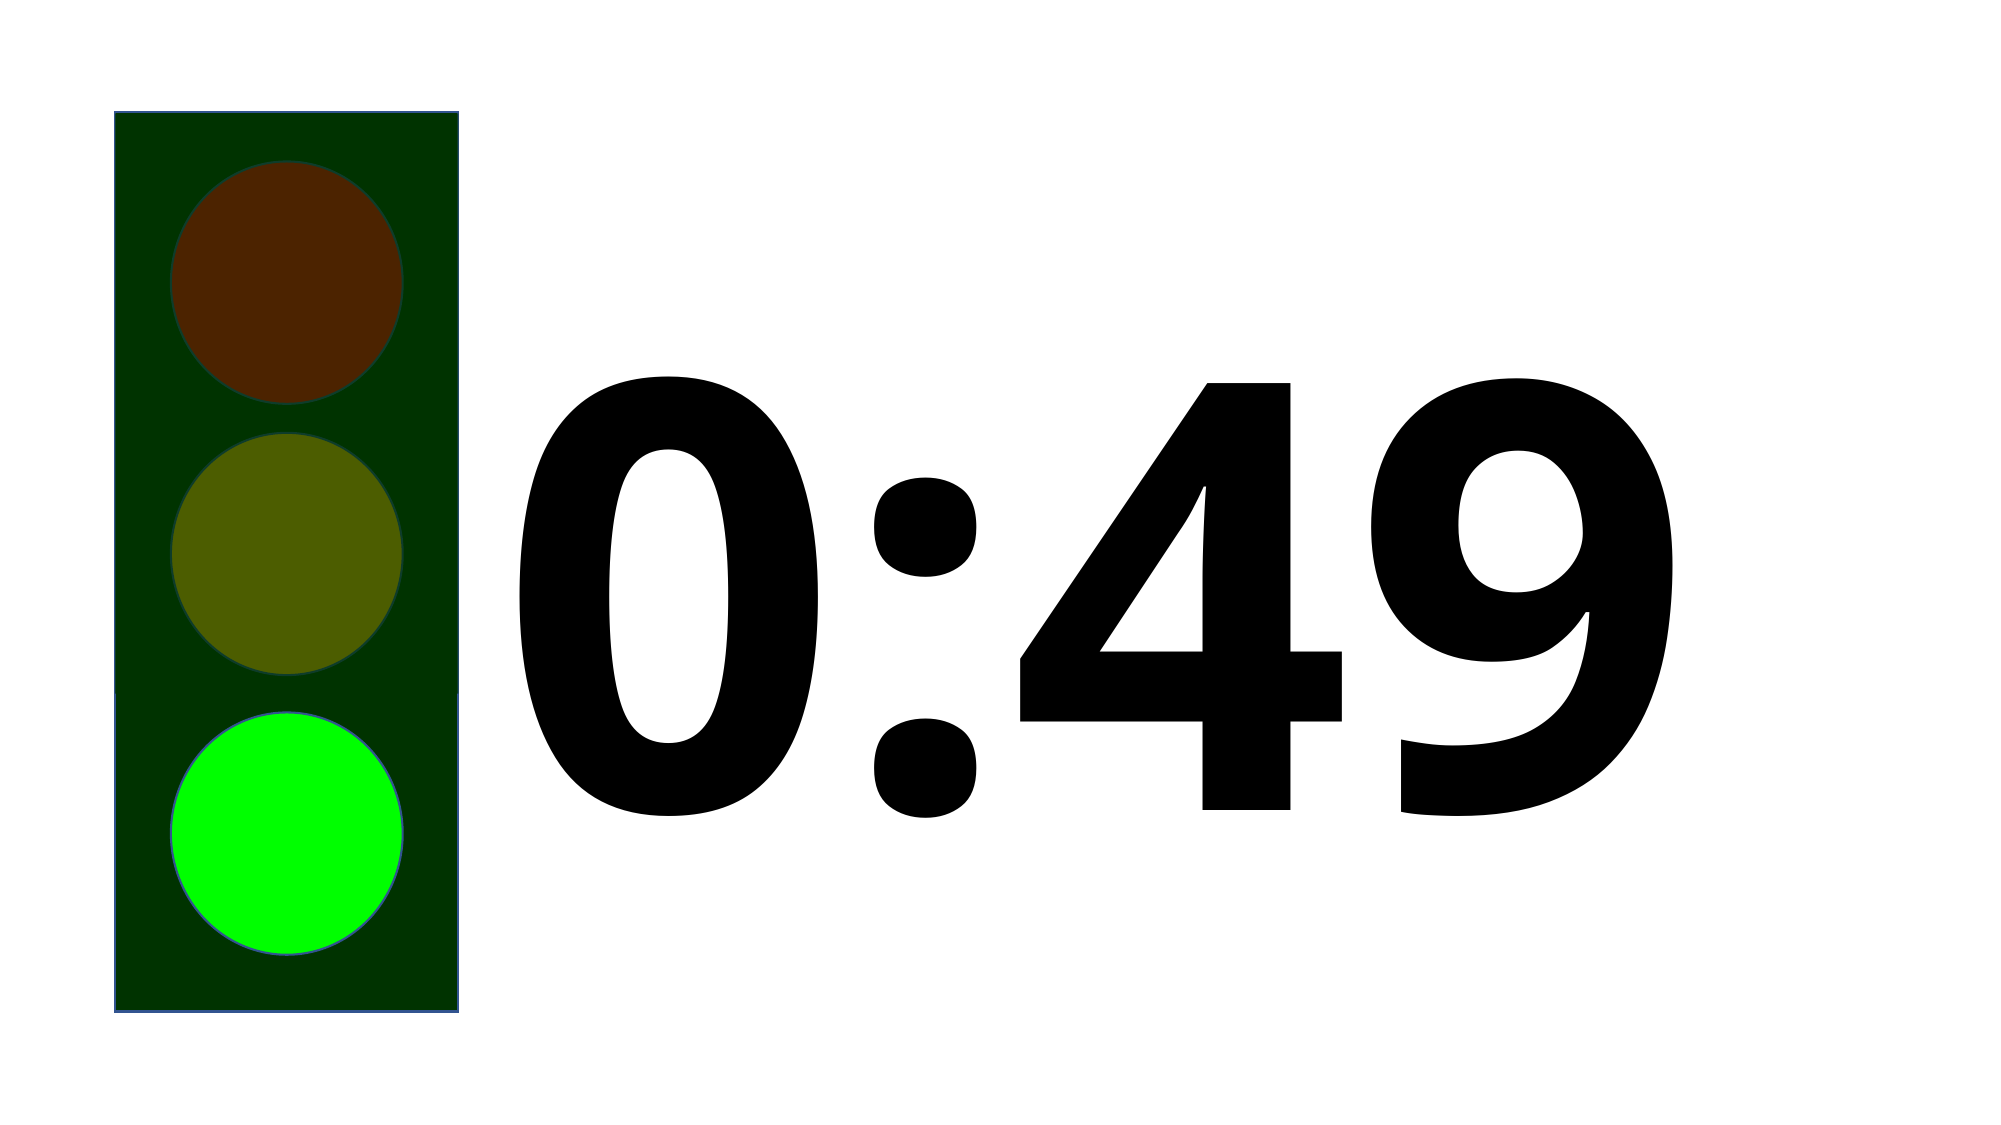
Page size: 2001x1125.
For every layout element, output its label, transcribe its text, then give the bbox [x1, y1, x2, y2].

text_box [114, 112, 459, 695]
text_box [114, 695, 459, 1013]
text_box 0:49 [483, 204, 1924, 938]
text_box [169, 711, 404, 956]
